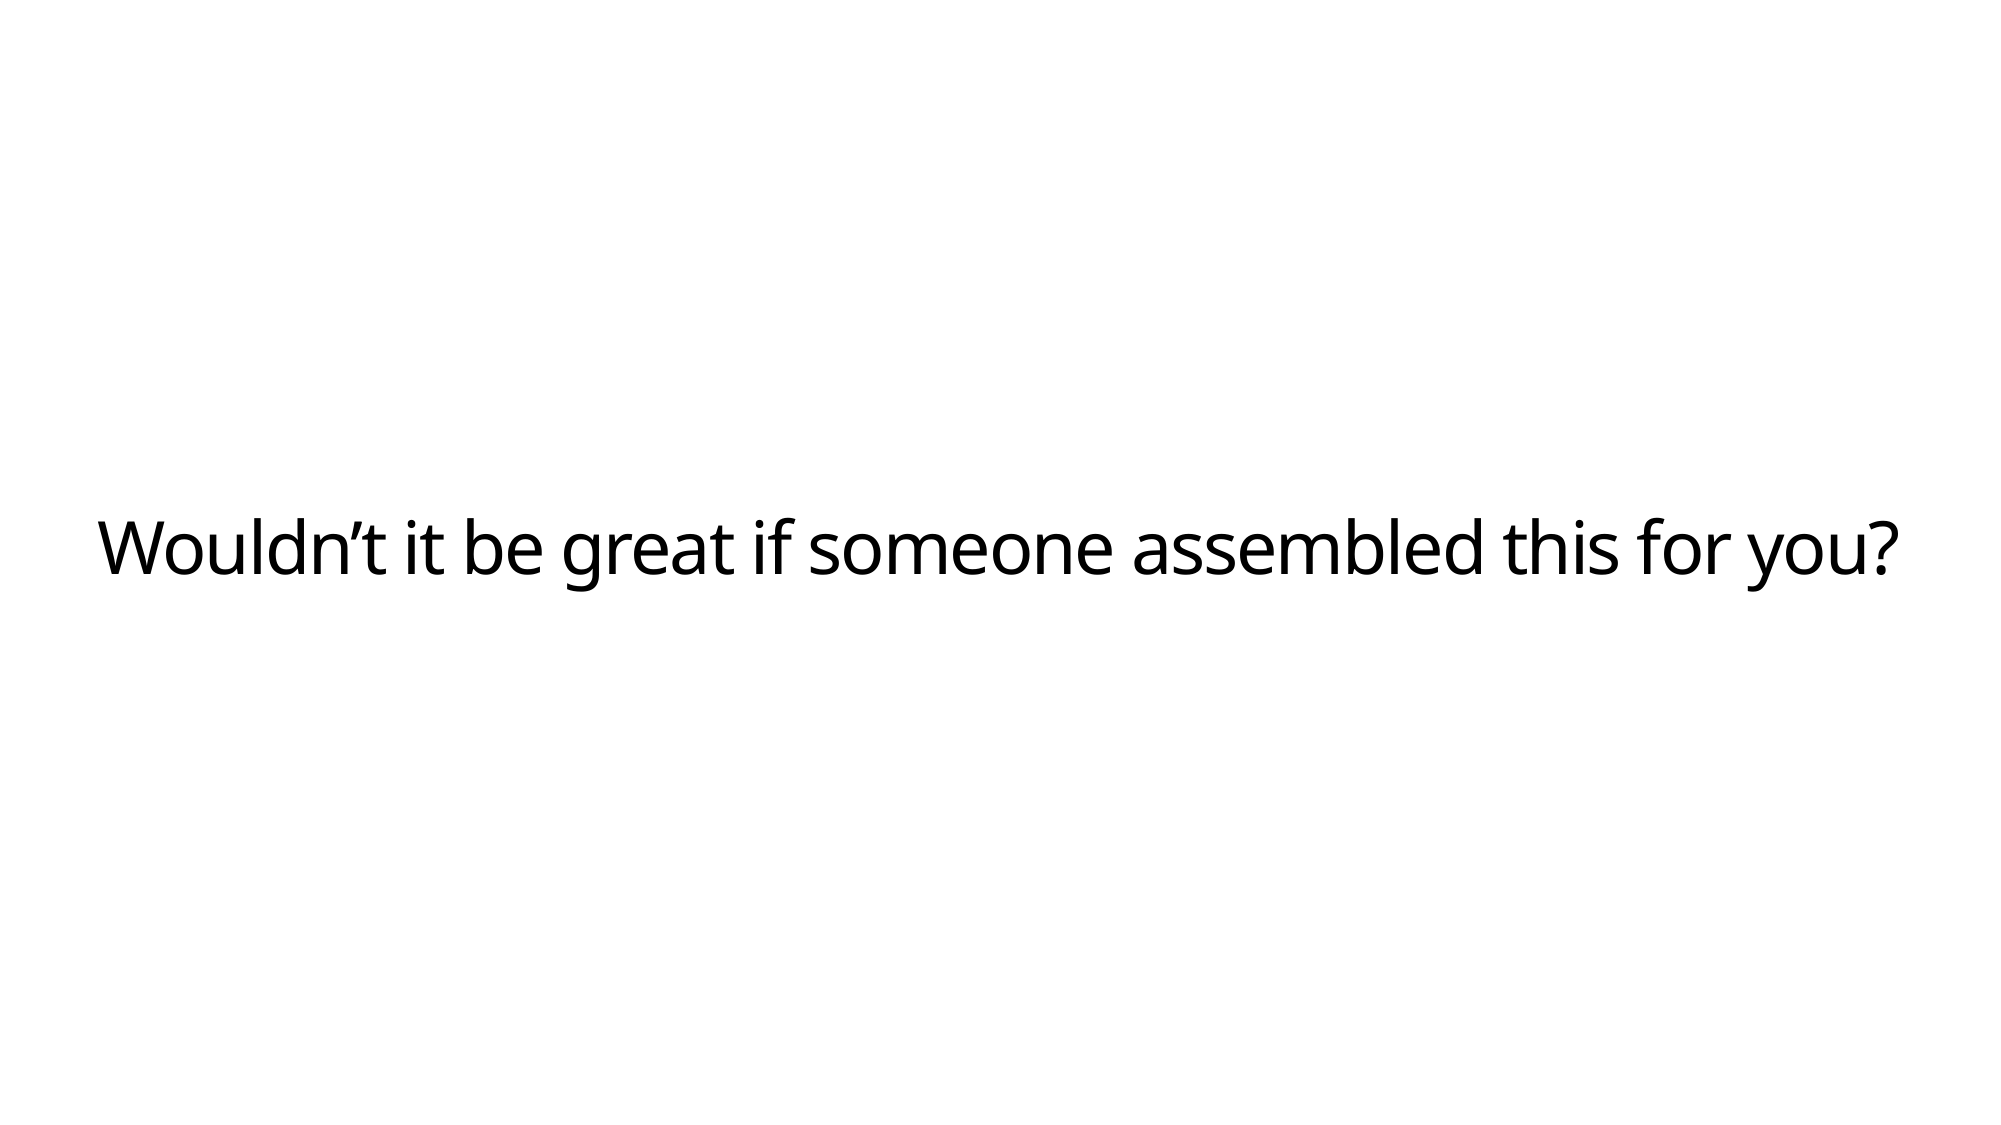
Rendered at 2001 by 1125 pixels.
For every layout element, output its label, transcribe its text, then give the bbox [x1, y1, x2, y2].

title Wouldn’t it be great if someone assembled this for you? [0, 476, 2000, 625]
